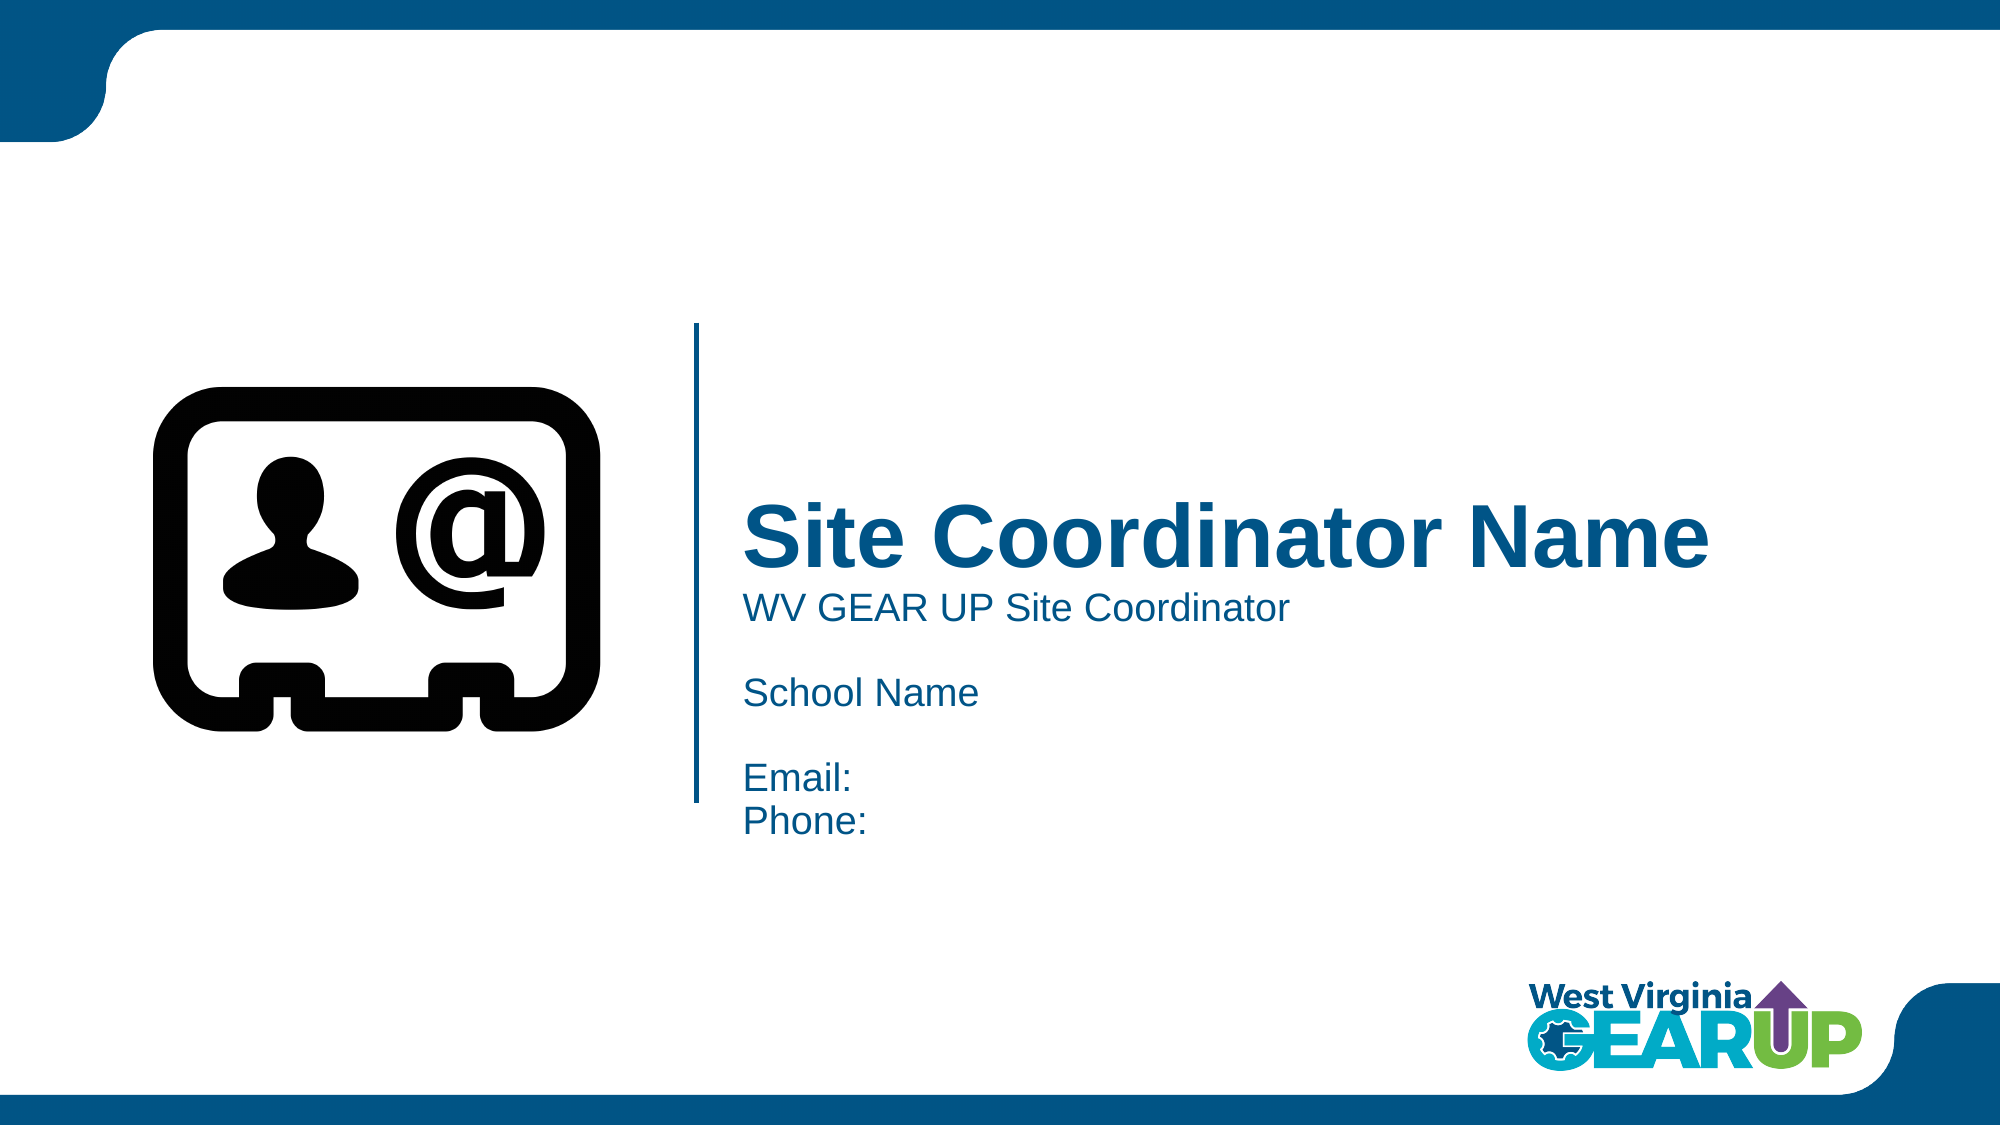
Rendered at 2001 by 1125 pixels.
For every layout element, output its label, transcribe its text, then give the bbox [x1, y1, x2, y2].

text_box [773, 0, 2000, 309]
text_box Site Coordinator Name WV GEAR UP Site Coordinator School Name Email: Phone: [727, 309, 2000, 872]
picture [0, 0, 773, 146]
picture [0, 977, 2000, 1125]
picture [153, 335, 607, 790]
